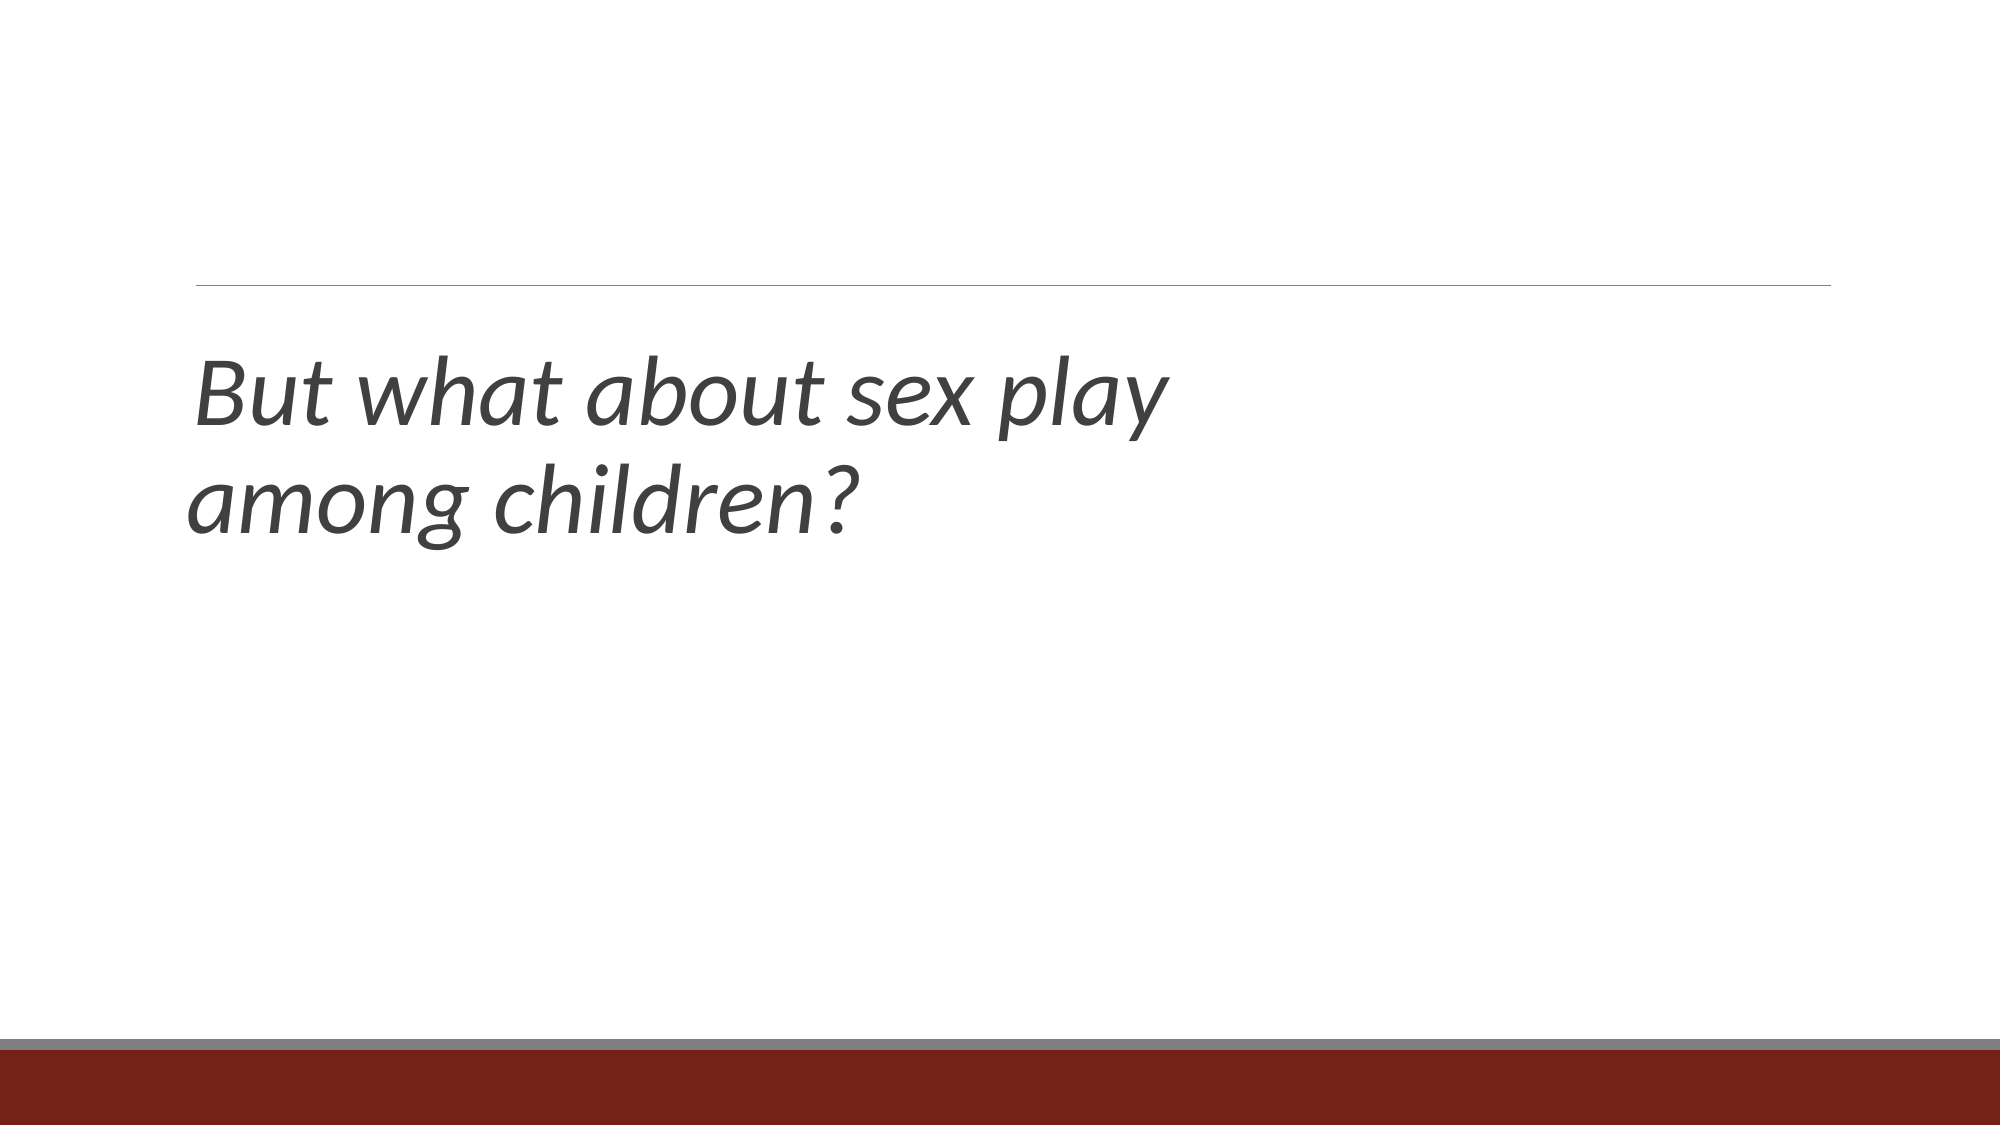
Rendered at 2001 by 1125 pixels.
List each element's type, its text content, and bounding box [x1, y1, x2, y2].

list But what about sex play among children? [171, 332, 1270, 963]
